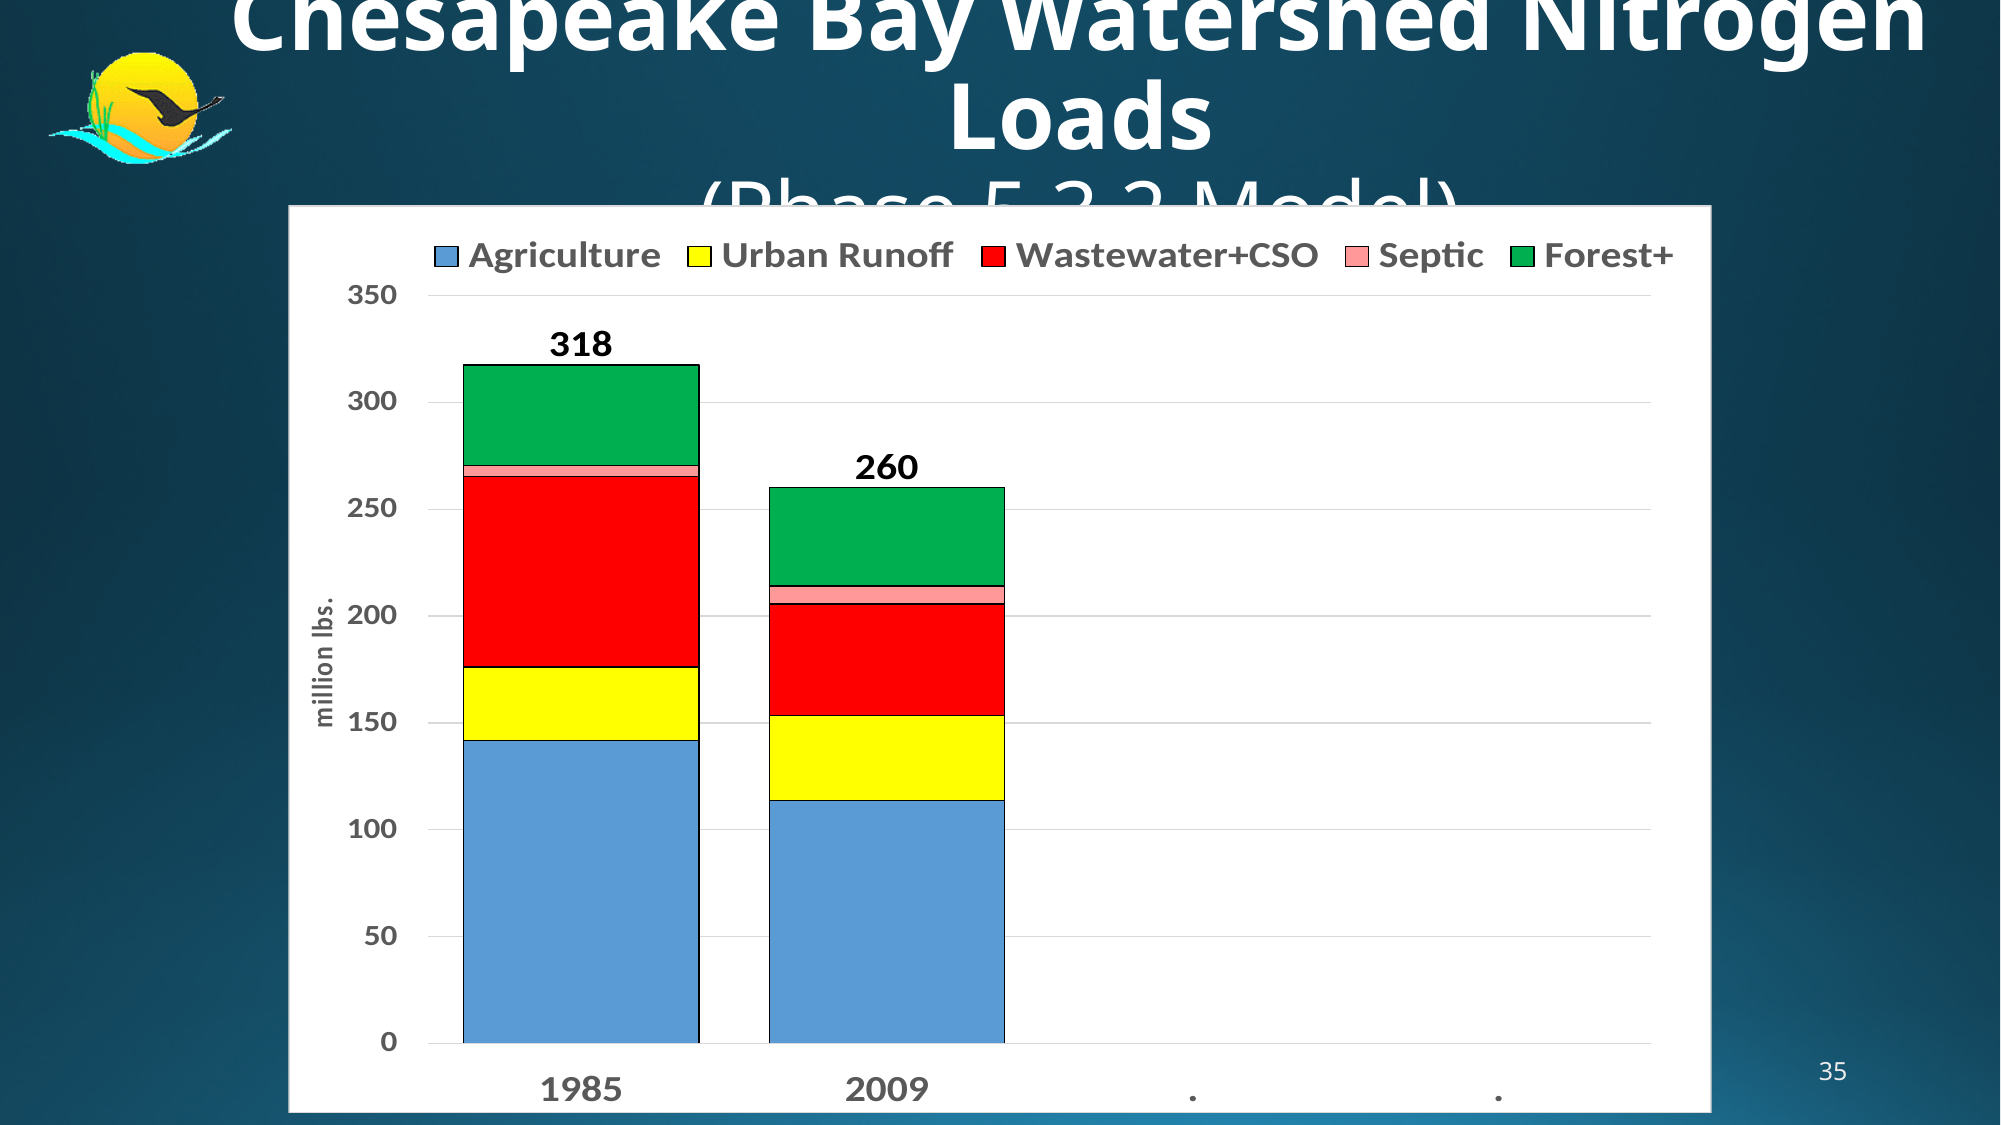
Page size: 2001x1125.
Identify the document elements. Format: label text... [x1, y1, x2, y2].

picture [0, 0, 2001, 1125]
title Chesapeake Bay Watershed Nitrogen Loads (Phase 5.3.2 Model) [160, 53, 2000, 178]
slide_number 35 [1712, 1042, 1863, 1103]
